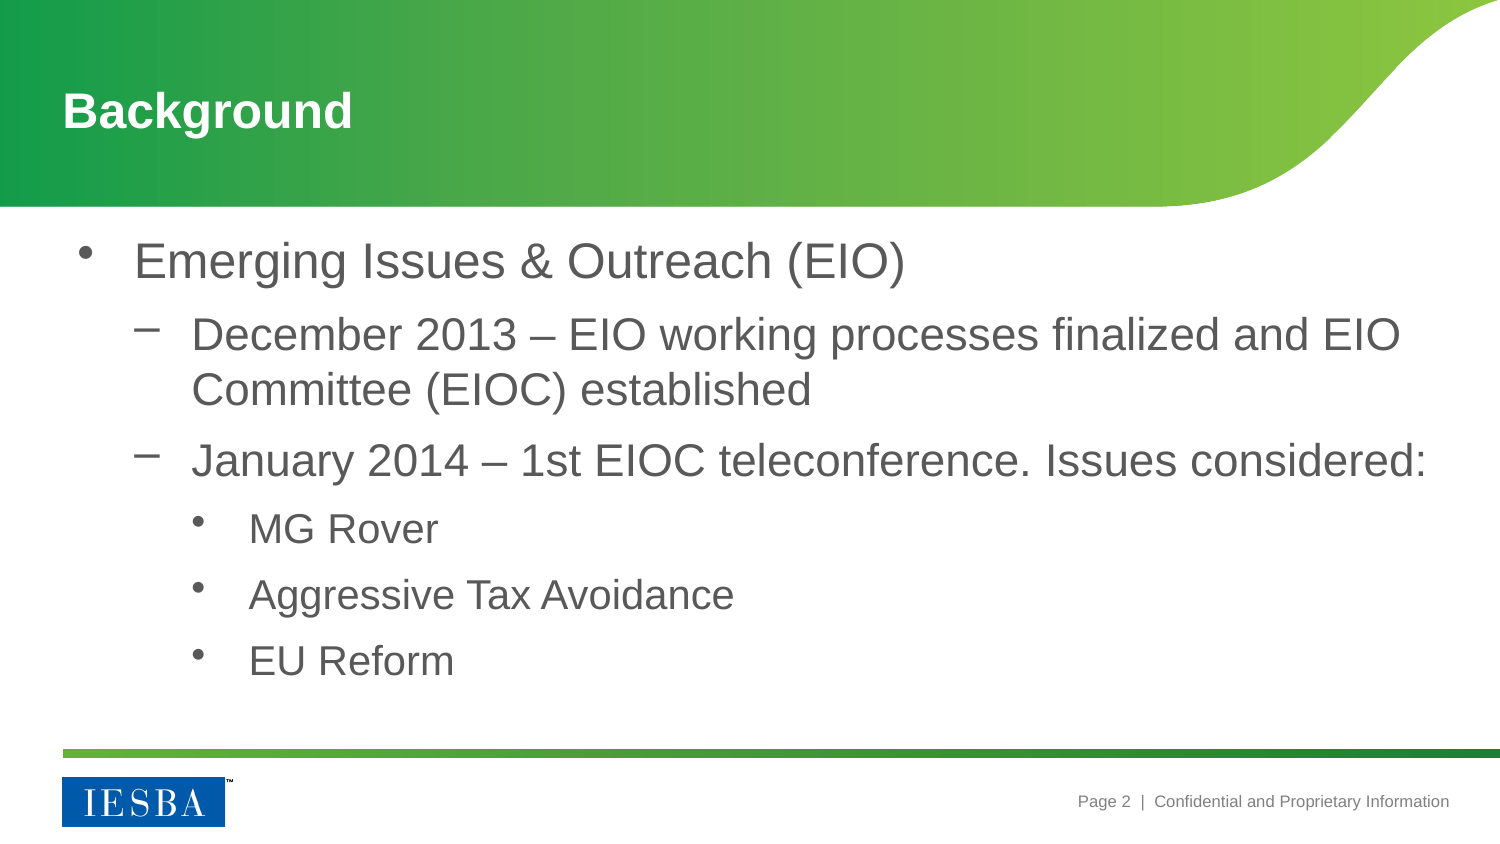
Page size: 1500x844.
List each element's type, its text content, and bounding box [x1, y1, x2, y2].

list Emerging Issues & Outreach (EIO) December 2013 – EIO working processes finalized and EIO Committee (EIOC) established January 2014 – 1st EIOC teleconference. Issues considered: MG Rover Aggressive Tax Avoidance EU Reform [62, 220, 1450, 724]
title Background [62, 75, 1300, 142]
picture [0, 0, 1500, 207]
picture [62, 777, 233, 827]
